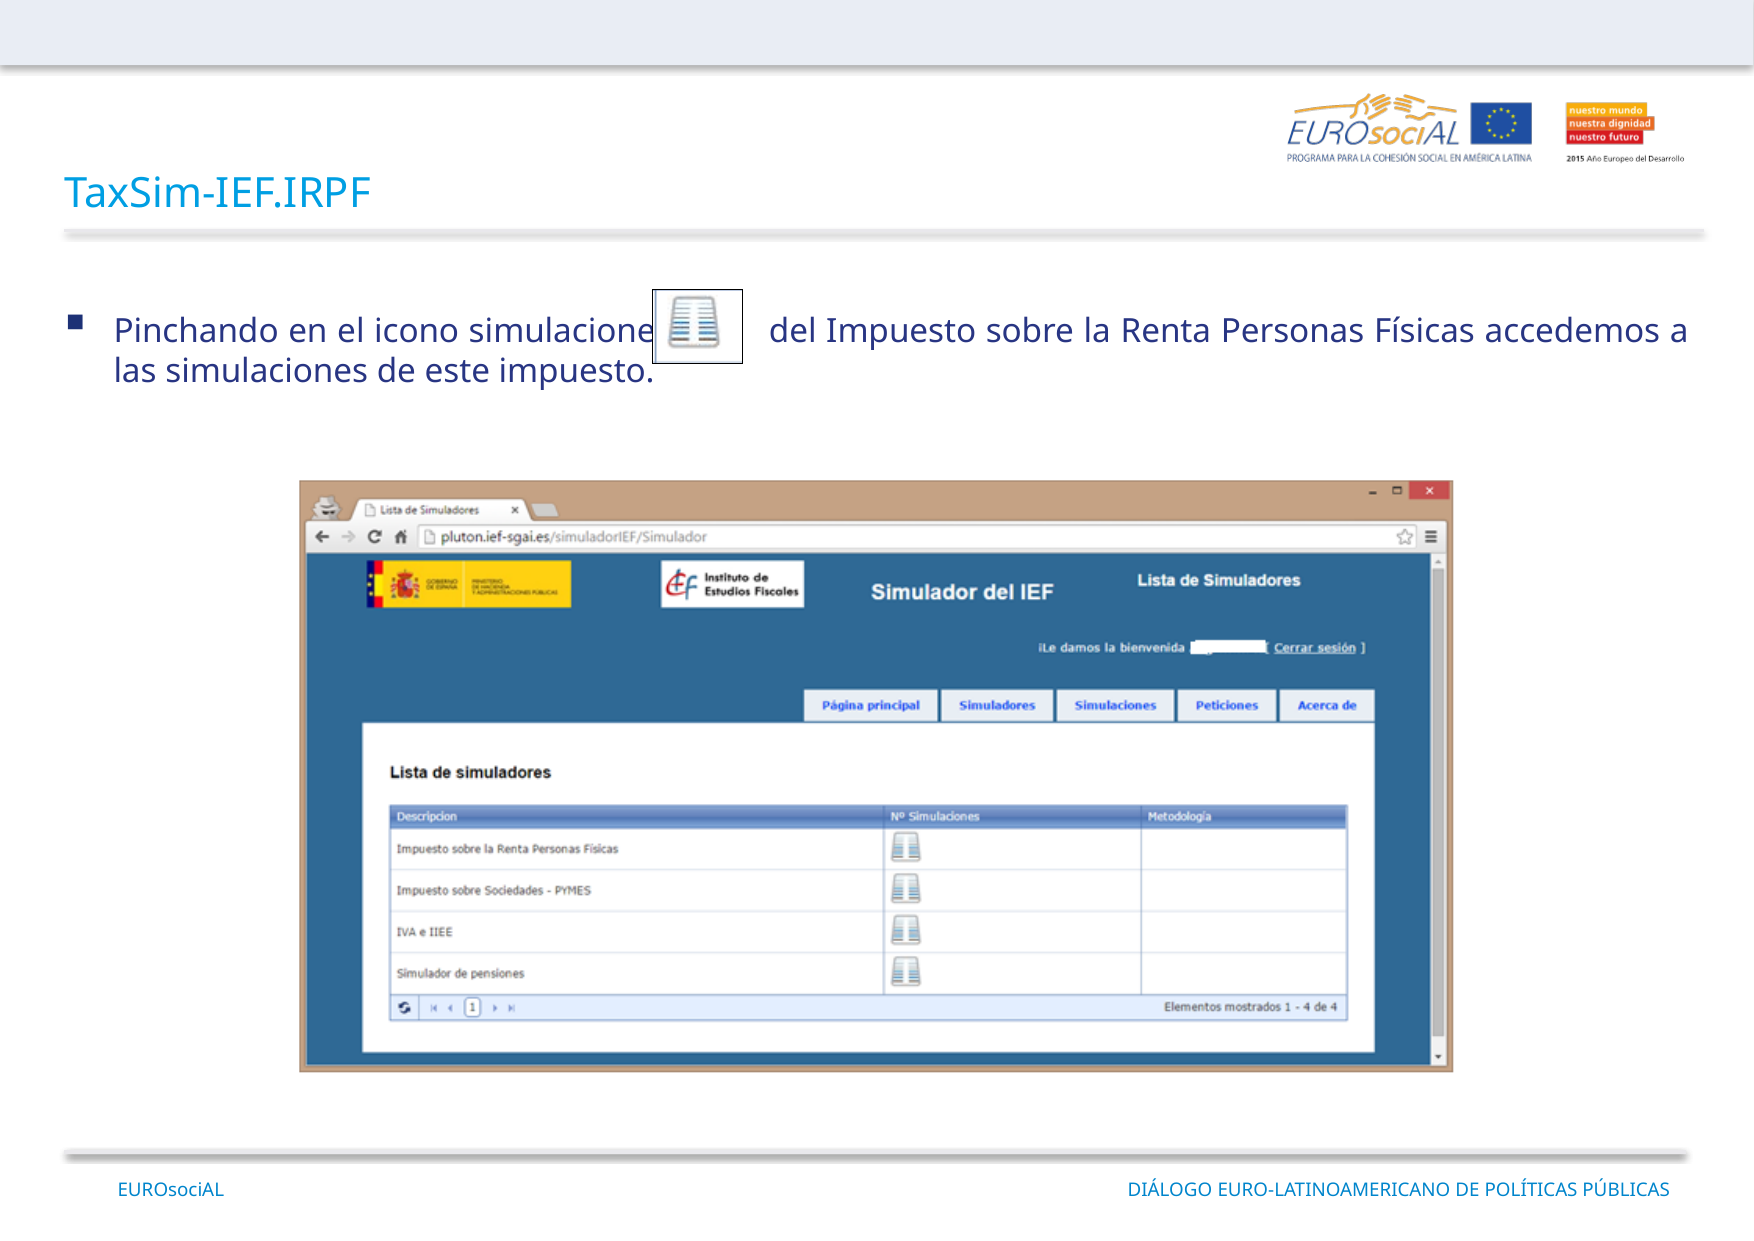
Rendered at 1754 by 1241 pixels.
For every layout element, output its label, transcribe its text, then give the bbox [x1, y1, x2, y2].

picture [298, 479, 1455, 1096]
picture [1278, 88, 1692, 173]
text_box Pinchando en el icono simulaciones del Impuesto sobre la Renta Personas Físicas accedemos a las simulaciones de este impuesto. [64, 289, 1692, 1140]
text_box TaxSim-IEF.IRPF [49, 158, 1628, 233]
picture [651, 289, 744, 364]
